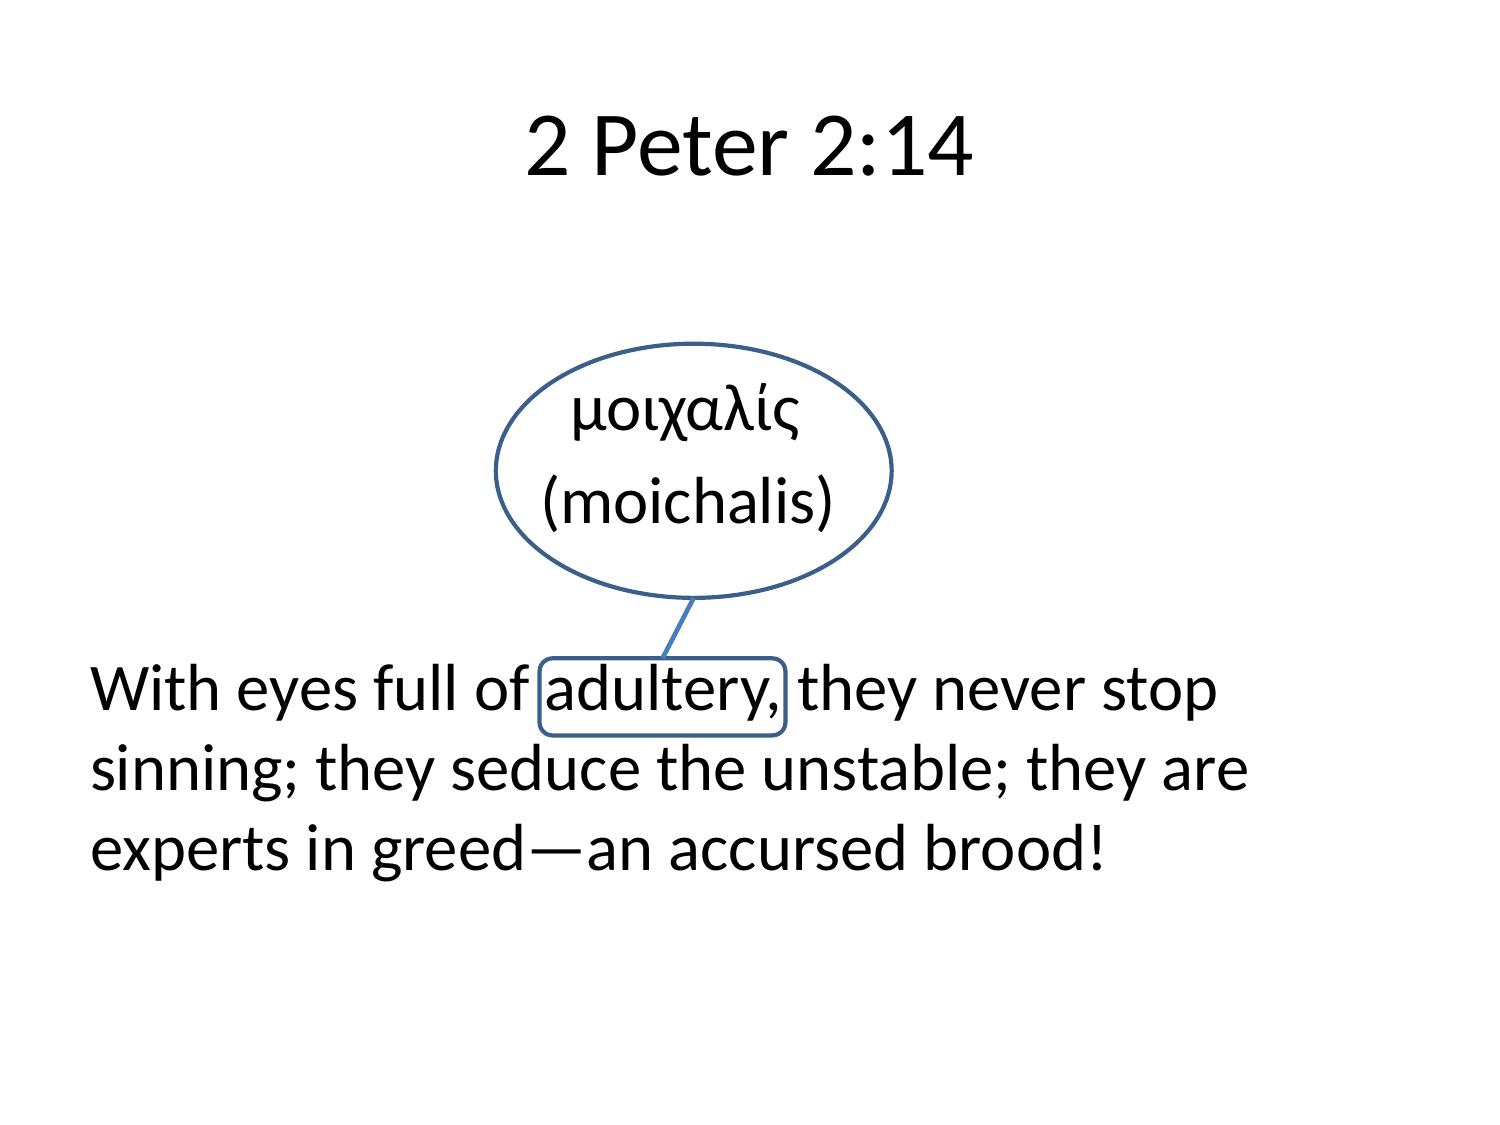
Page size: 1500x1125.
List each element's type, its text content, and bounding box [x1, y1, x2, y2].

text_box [662, 597, 694, 659]
text_box [493, 341, 894, 600]
list μοιχαλίς (moichalis) With eyes full of adultery, they never stop sinning; they seduce the unstable; they are experts in greed—an accursed brood! [75, 262, 1425, 1005]
title 2 Peter 2:14 [75, 45, 1425, 233]
text_box [537, 656, 788, 738]
